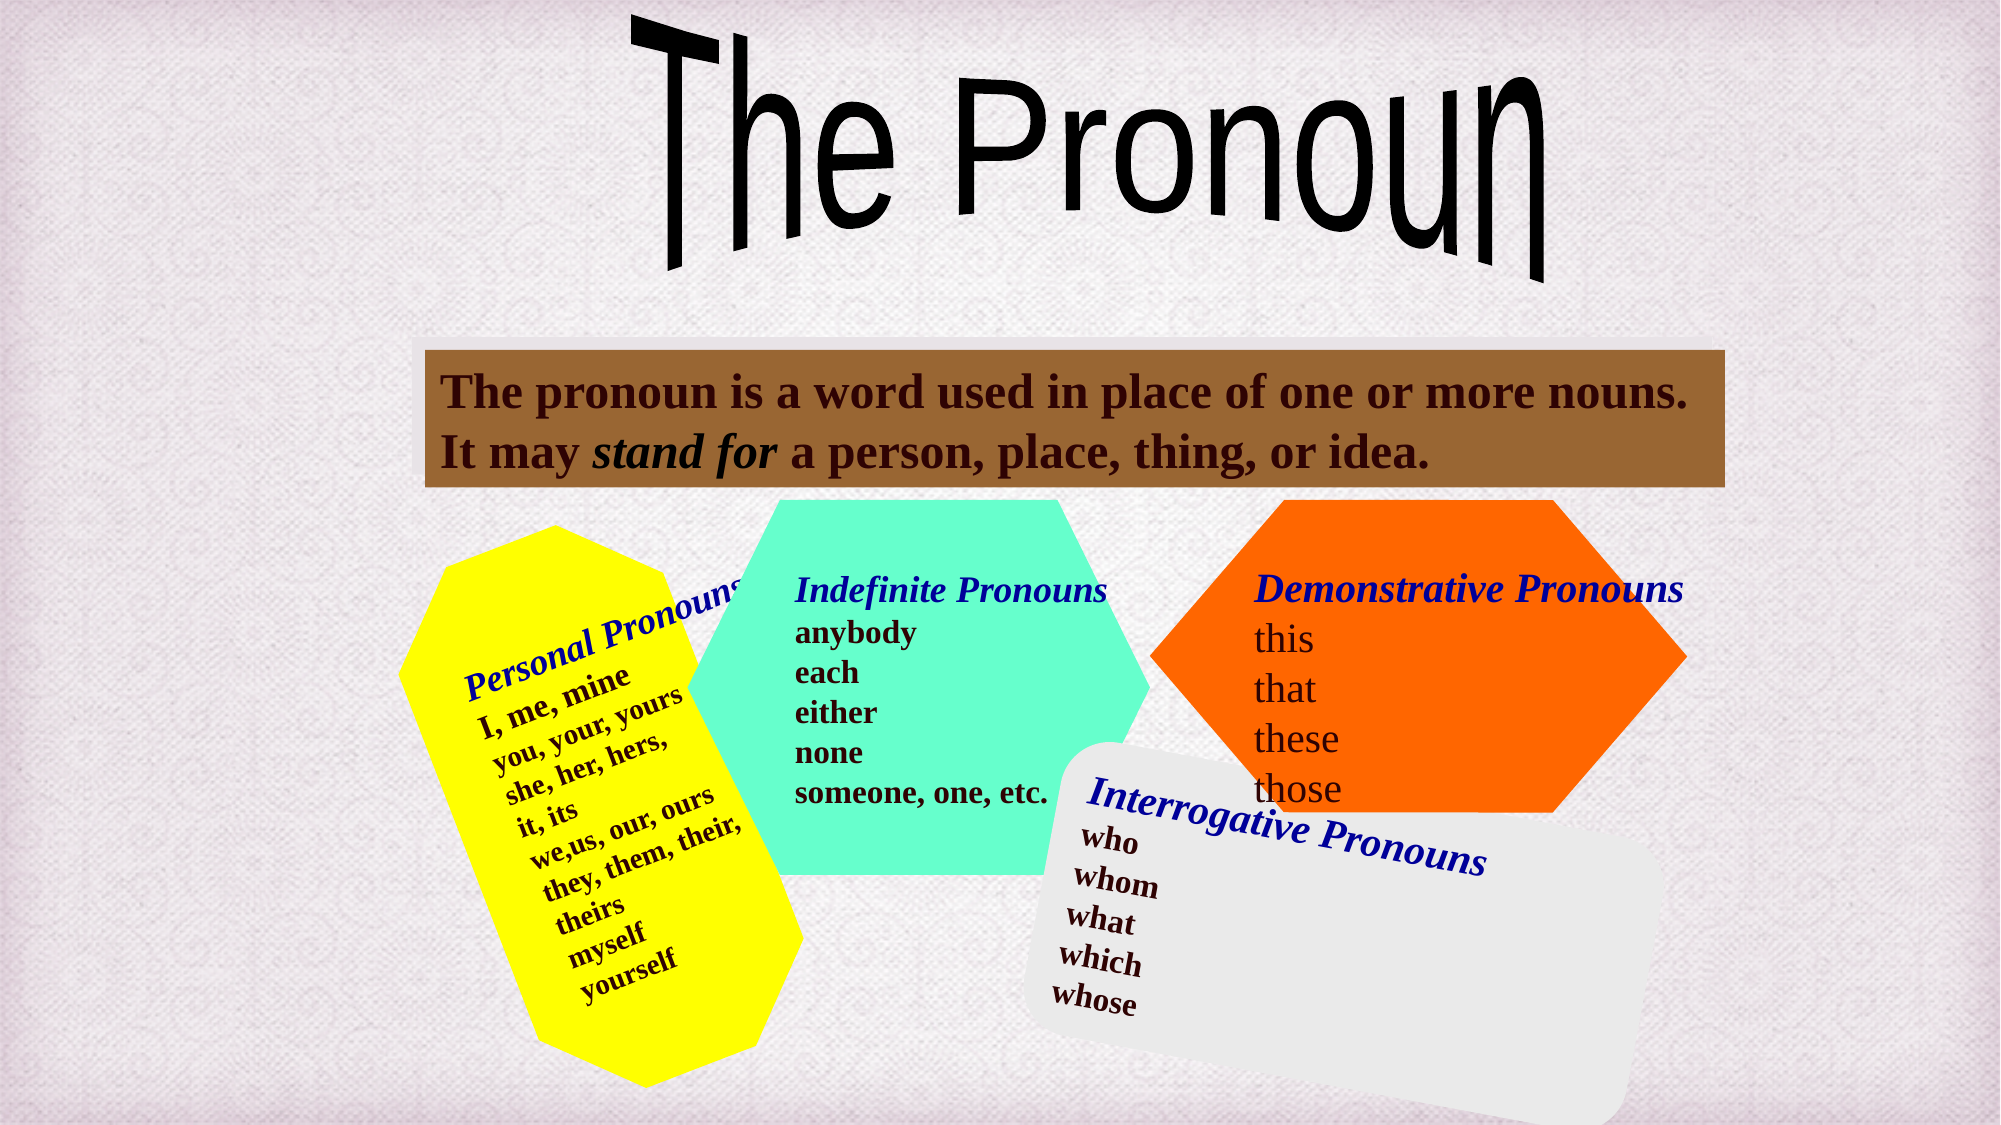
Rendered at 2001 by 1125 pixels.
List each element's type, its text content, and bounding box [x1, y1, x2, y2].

text_box Interrogative Pronouns who whom what which whose [1023, 742, 1664, 1125]
text_box Indefinite Pronouns anybody each either none someone, one, etc. [687, 499, 1150, 875]
text_box The pronoun is a word used in place of one or more nouns. It may stand for a person, place, thing, or idea. [425, 349, 1725, 488]
picture [0, 0, 2001, 1125]
text_box Personal Pronouns I, me, mine you, your, yours she, her, hers, it, its we,us, our, ours they, them, their, theirs myself yourself [398, 525, 804, 1088]
text_box Demonstrative Pronouns this that these those [1149, 499, 1688, 813]
